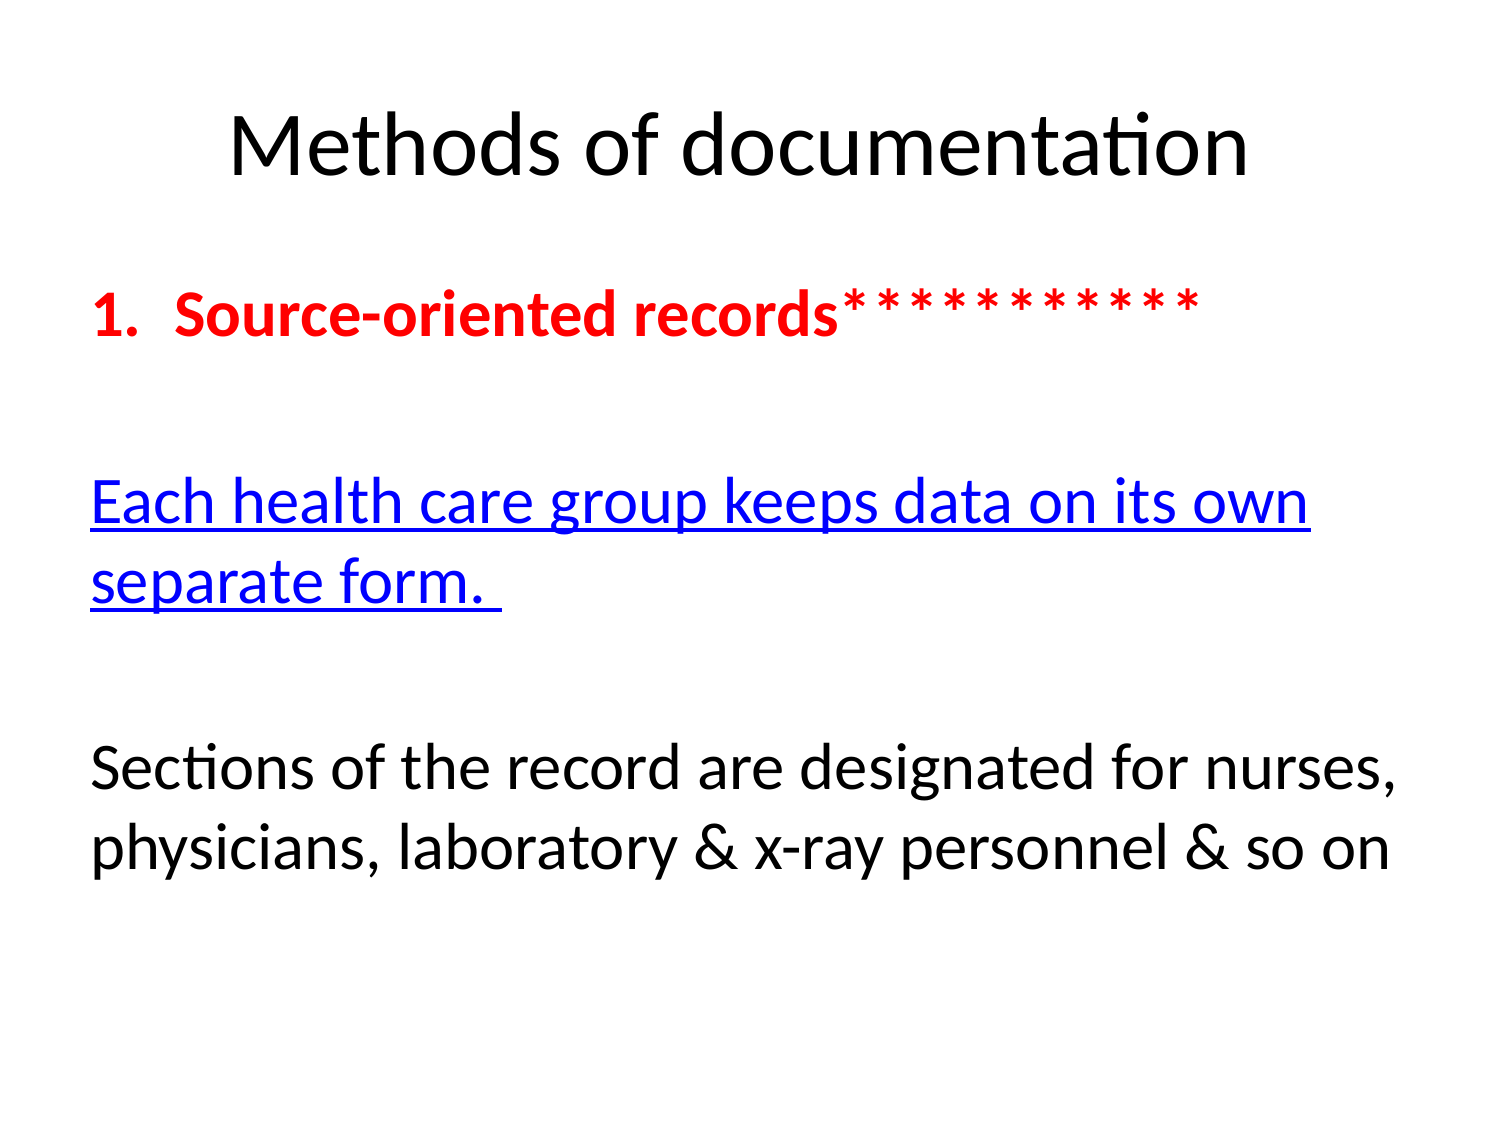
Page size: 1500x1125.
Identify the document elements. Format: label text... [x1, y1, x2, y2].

title Methods of documentation [75, 45, 1425, 233]
list Source-oriented records*********** Each health care group keeps data on its own separate form. Sections of the record are designated for nurses, physicians, laboratory & x-ray personnel & so on [75, 262, 1425, 1005]
